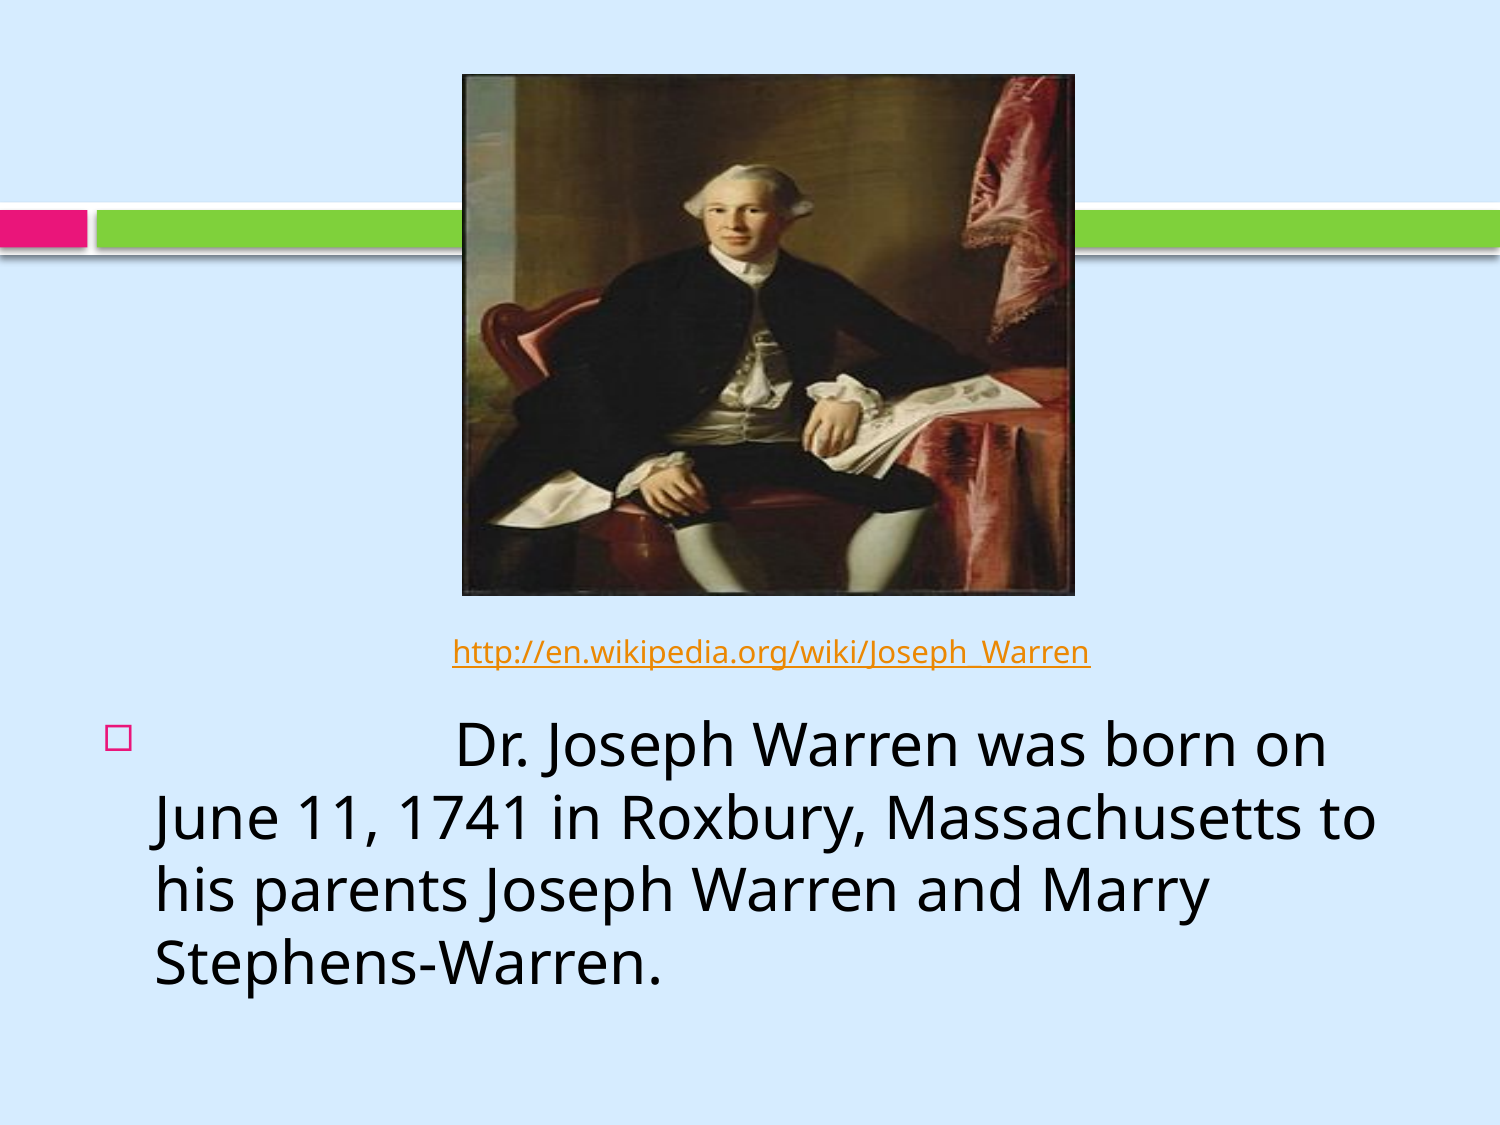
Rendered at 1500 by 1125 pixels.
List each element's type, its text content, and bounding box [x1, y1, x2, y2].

list Dr. Joseph Warren was born on June 11, 1741 in Roxbury, Massachusetts to his parents Joseph Warren and Marry Stephens-Warren. [87, 437, 1438, 1055]
text_box http://en.wikipedia.org/wiki/Joseph_Warren [437, 624, 1163, 683]
picture [462, 74, 1076, 596]
